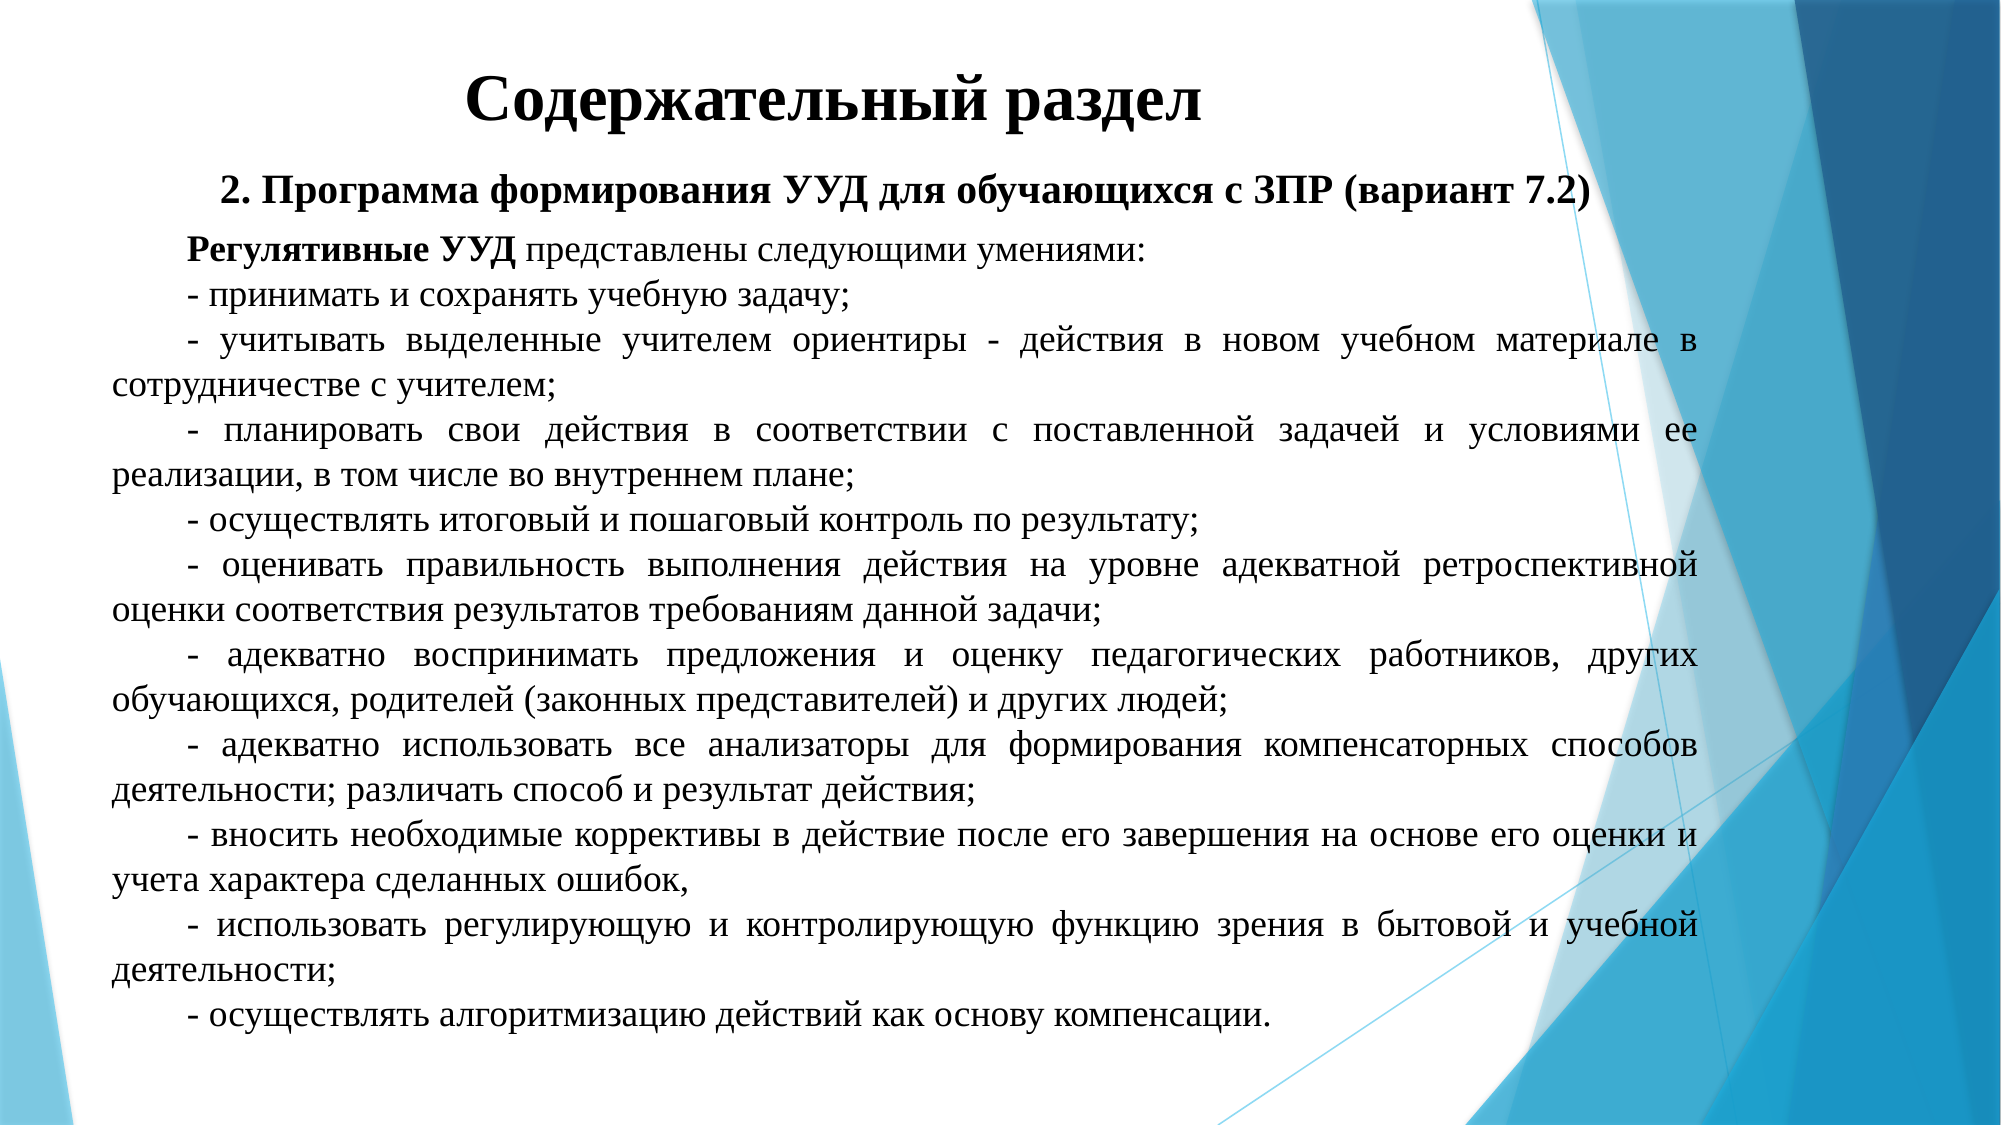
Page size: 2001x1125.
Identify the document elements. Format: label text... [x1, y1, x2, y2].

list 2. Программа формирования УУД для обучающихся с ЗПР (вариант 7.2) Регулятивные УУД представлены следующими умениями: - принимать и сохранять учебную задачу; - учитывать выделенные учителем ориентиры - действия в новом учебном материале в сотрудничестве с учителем; - планировать свои действия в соответствии с поставленной задачей и условиями ее реализации, в том числе во внутреннем плане; - осуществлять итоговый и пошаговый контроль по результату; - оценивать правильность выполнения действия на уровне адекватной ретроспективной оценки соответствия результатов требованиям данной задачи; - адекватно воспринимать предложения и оценку педагогических работников, других обучающихся, родителей (законных представителей) и других людей; - адекватно использовать все анализаторы для формирования компенсаторных способов деятельности; различать способ и результат действия; - вносить необходимые коррективы в действие после его завершения на основе его оценки и учета характера сделанных ошибок, - использовать регулирующую и контролирующую функцию зрения в бытовой и учебной деятельности; - осуществлять алгоритмизацию действий как основу компенсации. [96, 154, 1715, 1125]
title Содержательный раздел [128, 45, 1540, 154]
